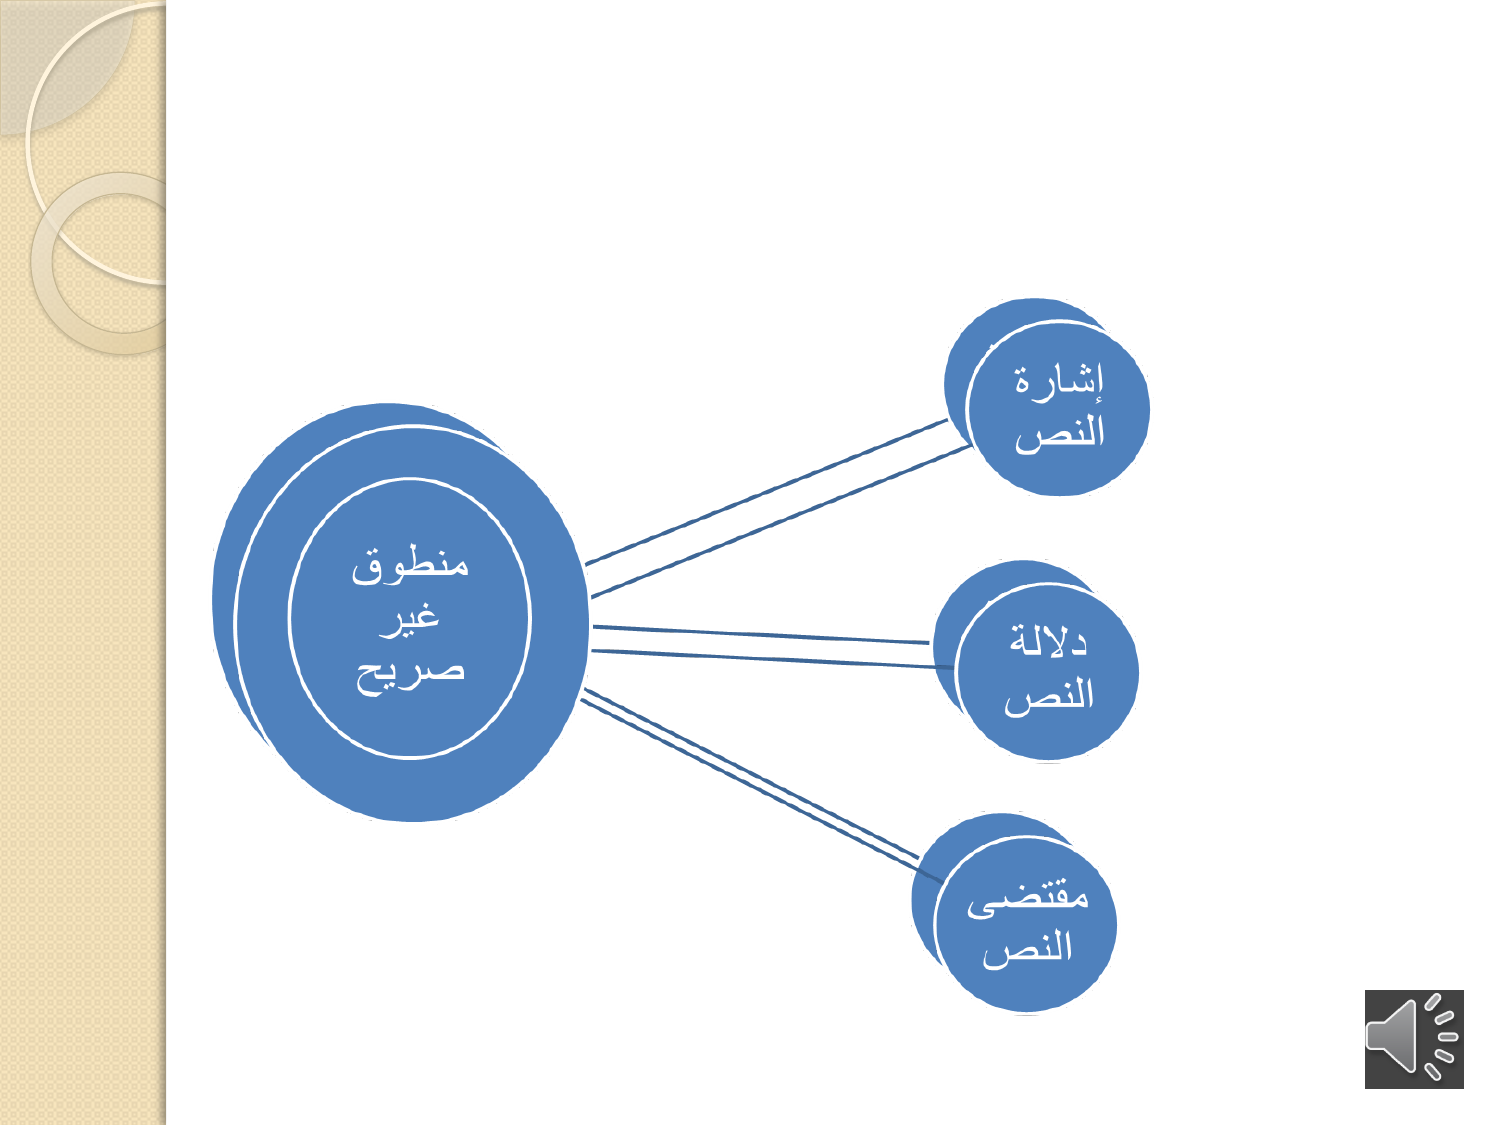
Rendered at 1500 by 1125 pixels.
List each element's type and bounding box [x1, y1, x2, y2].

list [76, 243, 1423, 1047]
picture [101, 268, 1465, 1090]
